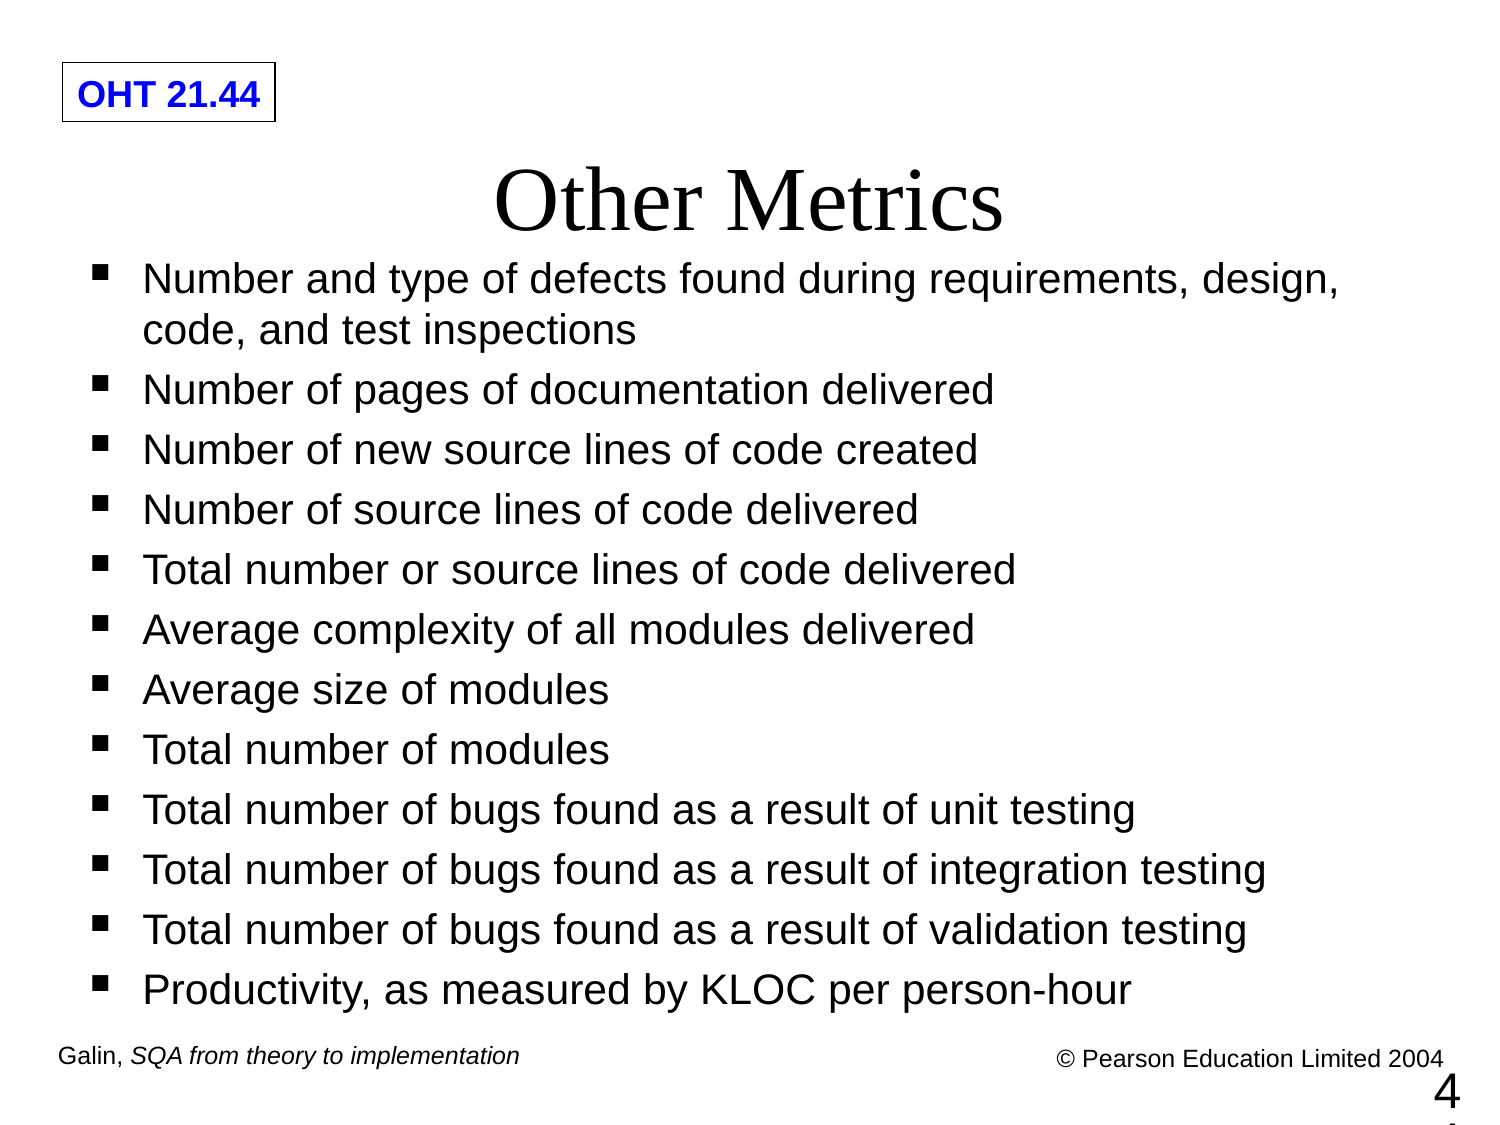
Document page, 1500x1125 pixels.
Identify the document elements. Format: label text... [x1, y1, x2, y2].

list Number and type of defects found during requirements, design, code, and test inspections Number of pages of documentation delivered Number of new source lines of code created Number of source lines of code delivered Total number or source lines of code delivered Average complexity of all modules delivered Average size of modules Total number of modules Total number of bugs found as a result of unit testing Total number of bugs found as a result of integration testing Total number of bugs found as a result of validation testing Productivity, as measured by KLOC per person-hour [74, 242, 1426, 1038]
slide_number 44 [1418, 1051, 1479, 1112]
title Other Metrics [112, 99, 1388, 288]
